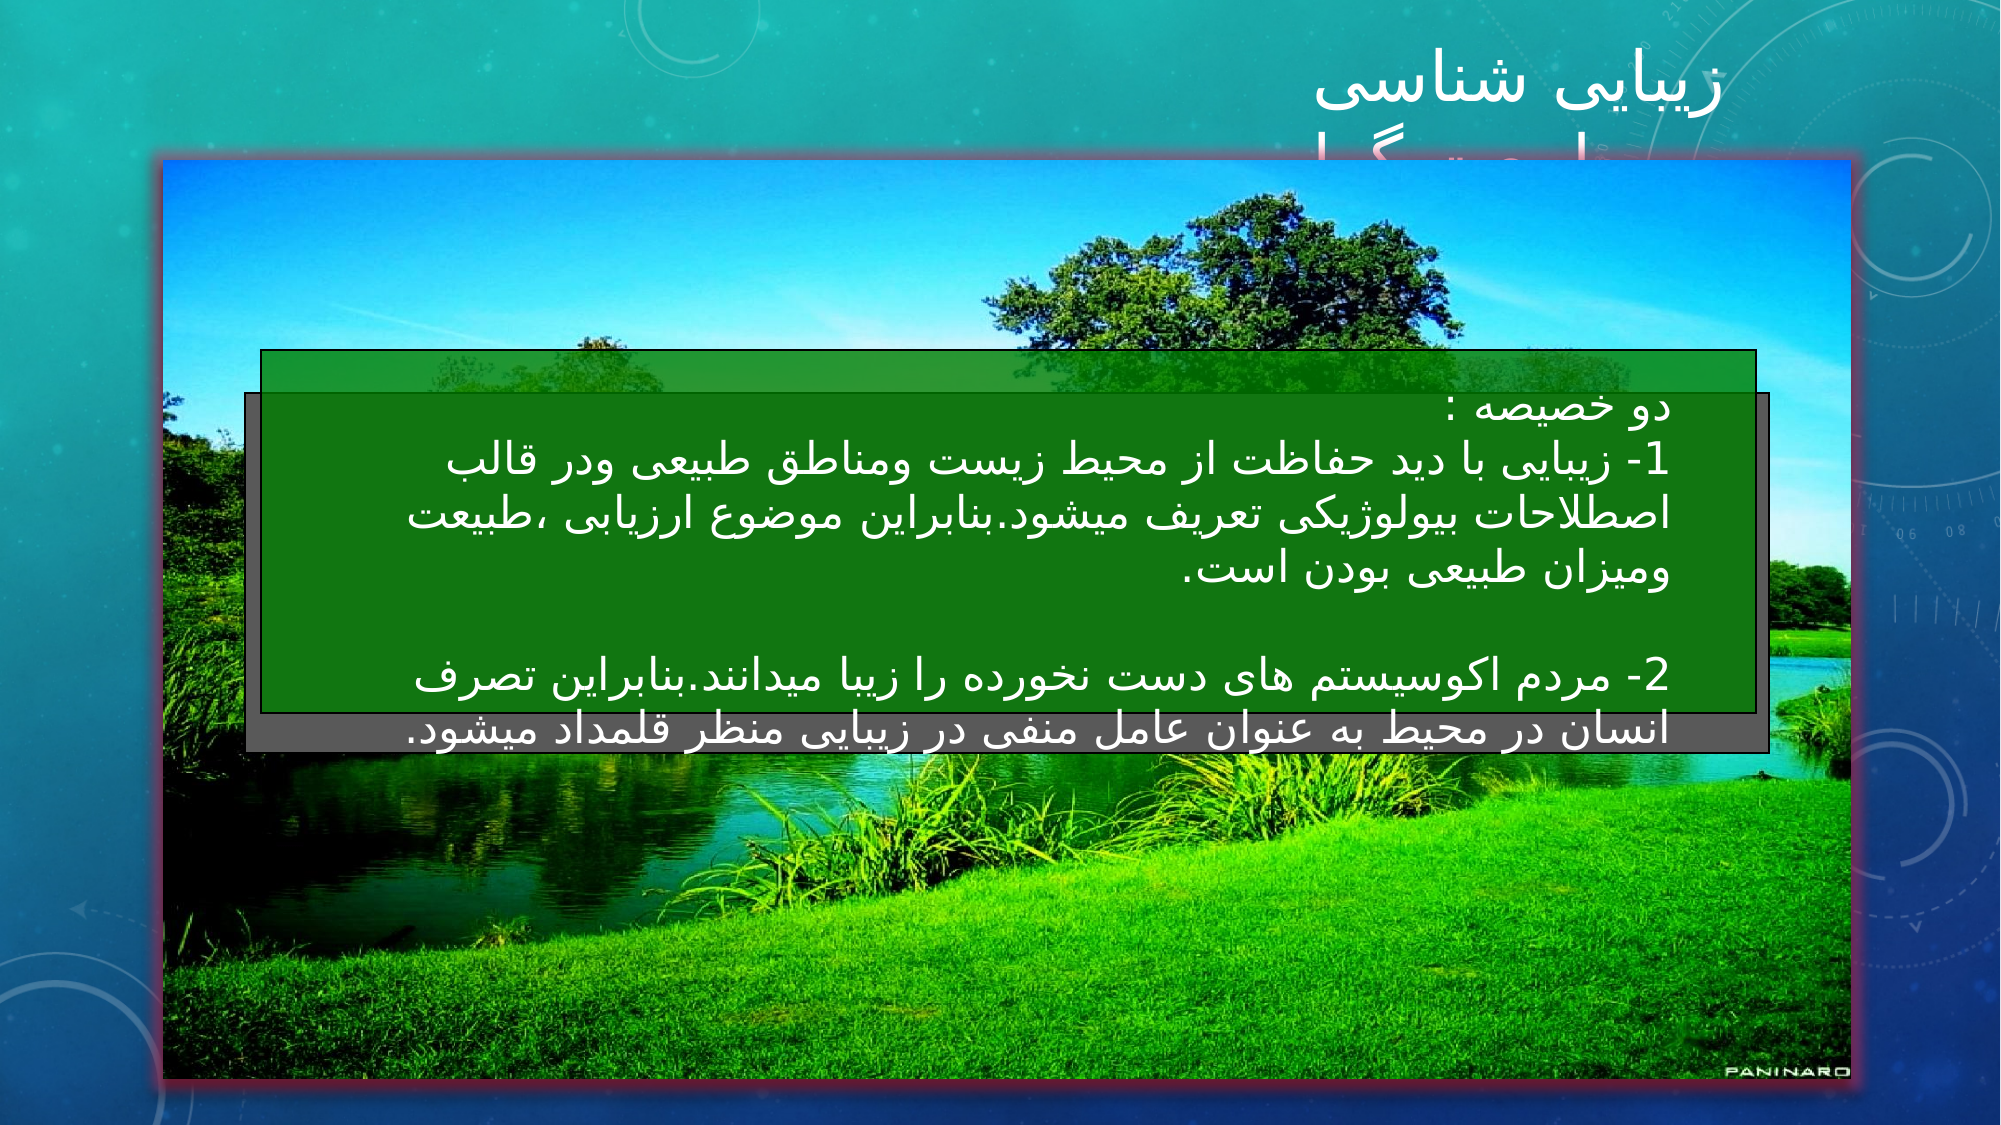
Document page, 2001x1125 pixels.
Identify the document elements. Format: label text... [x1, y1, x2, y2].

text_box زیبایی شناسی طبیعت گرا [1297, 23, 1922, 207]
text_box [244, 349, 1770, 754]
picture [0, 0, 2001, 1125]
